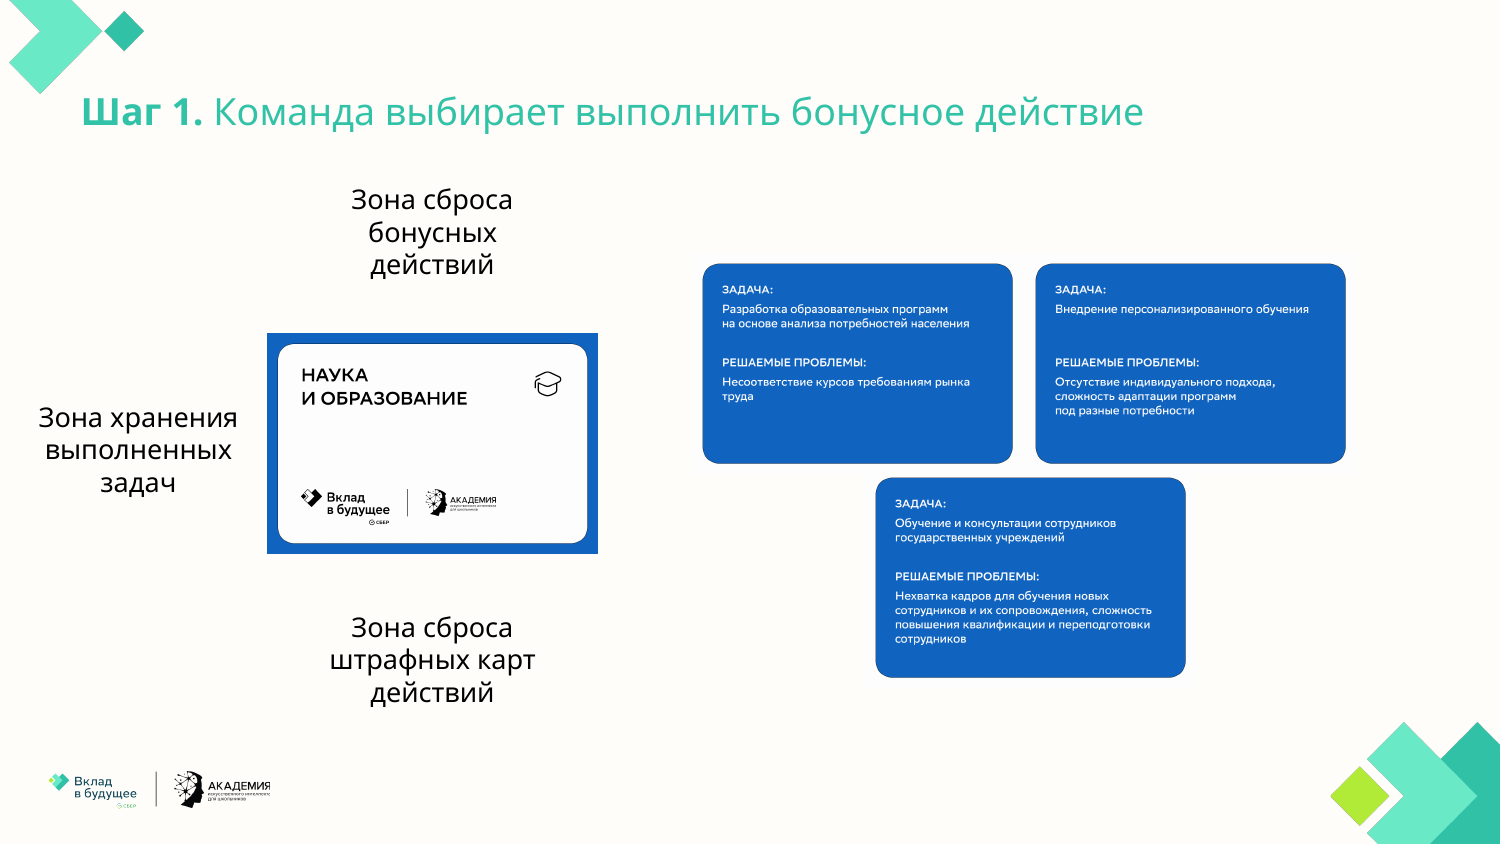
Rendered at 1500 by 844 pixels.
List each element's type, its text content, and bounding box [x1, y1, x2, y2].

text_box Зона сброса бонусных действий [343, 174, 521, 288]
picture [9, 0, 144, 94]
picture [31, 756, 270, 826]
picture [267, 332, 598, 554]
text_box Зона сброса штрафных карт действий [321, 603, 544, 716]
text_box Шаг 1. Команда выбирает выполнить бонусное действие [73, 75, 1427, 141]
picture [692, 253, 1357, 689]
picture [1330, 722, 1500, 844]
text_box Зона хранения выполненных задач [27, 393, 250, 506]
